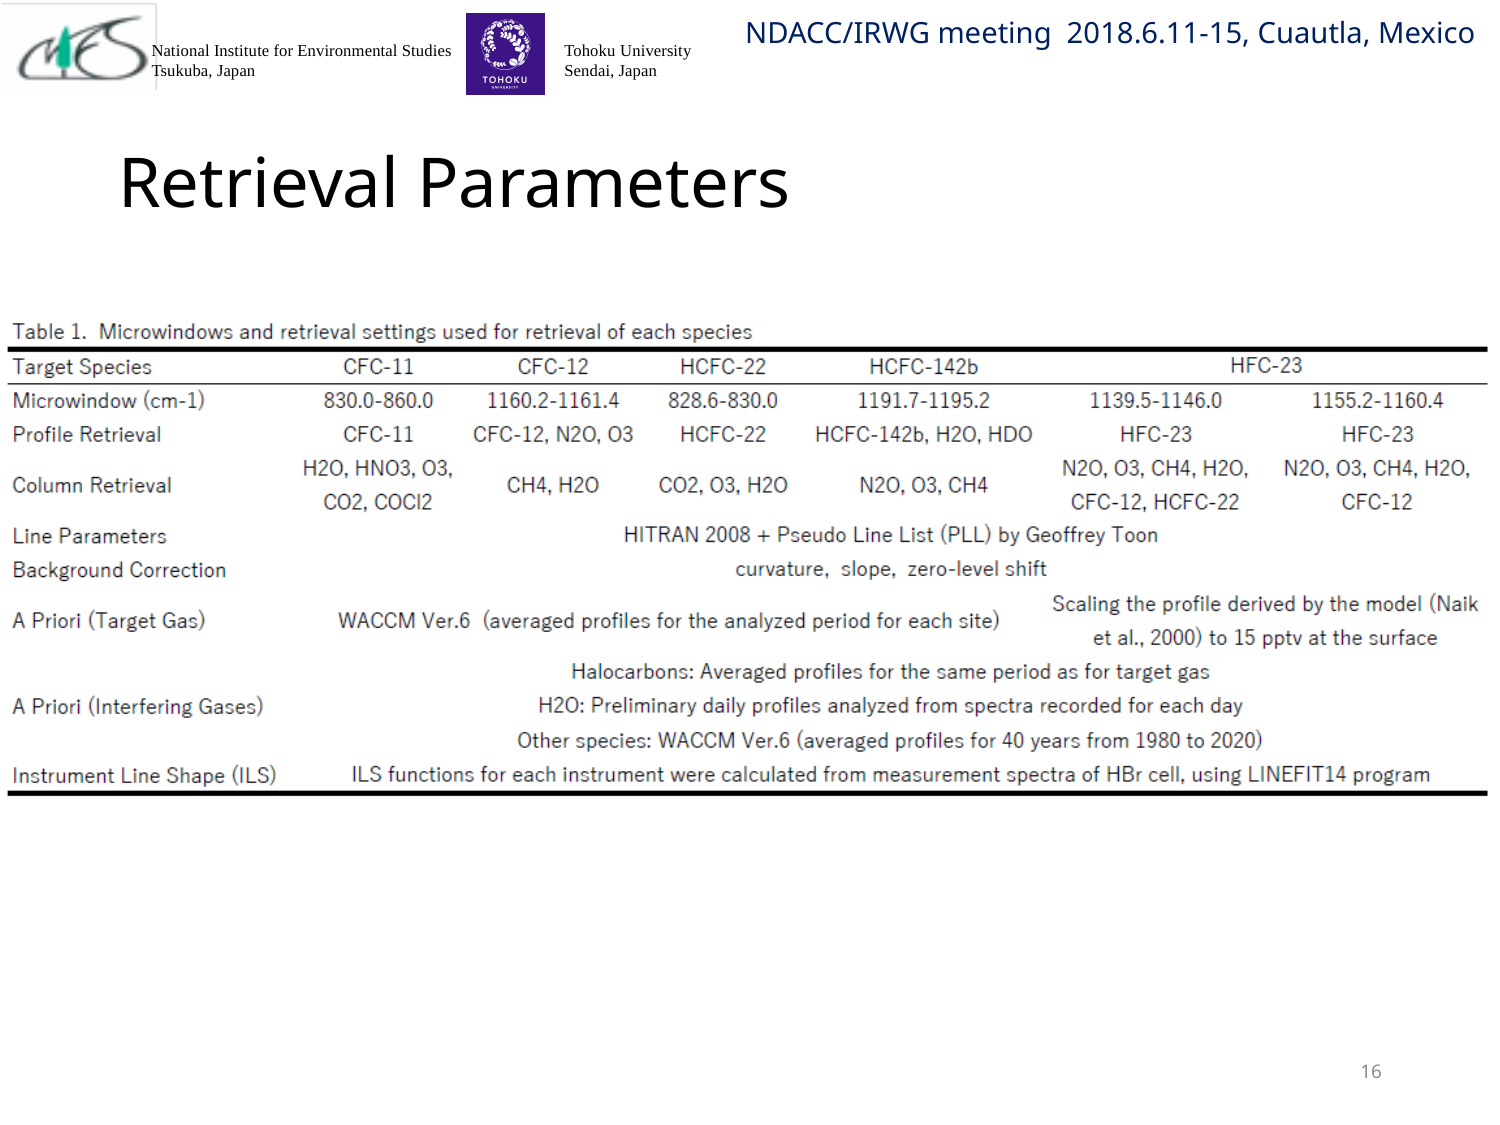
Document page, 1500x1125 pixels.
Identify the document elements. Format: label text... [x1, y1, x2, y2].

title Retrieval Parameters [103, 94, 1397, 278]
picture [0, 313, 1500, 812]
picture [1, 2, 160, 90]
slide_number 16 [1059, 1042, 1397, 1103]
picture [466, 13, 545, 94]
